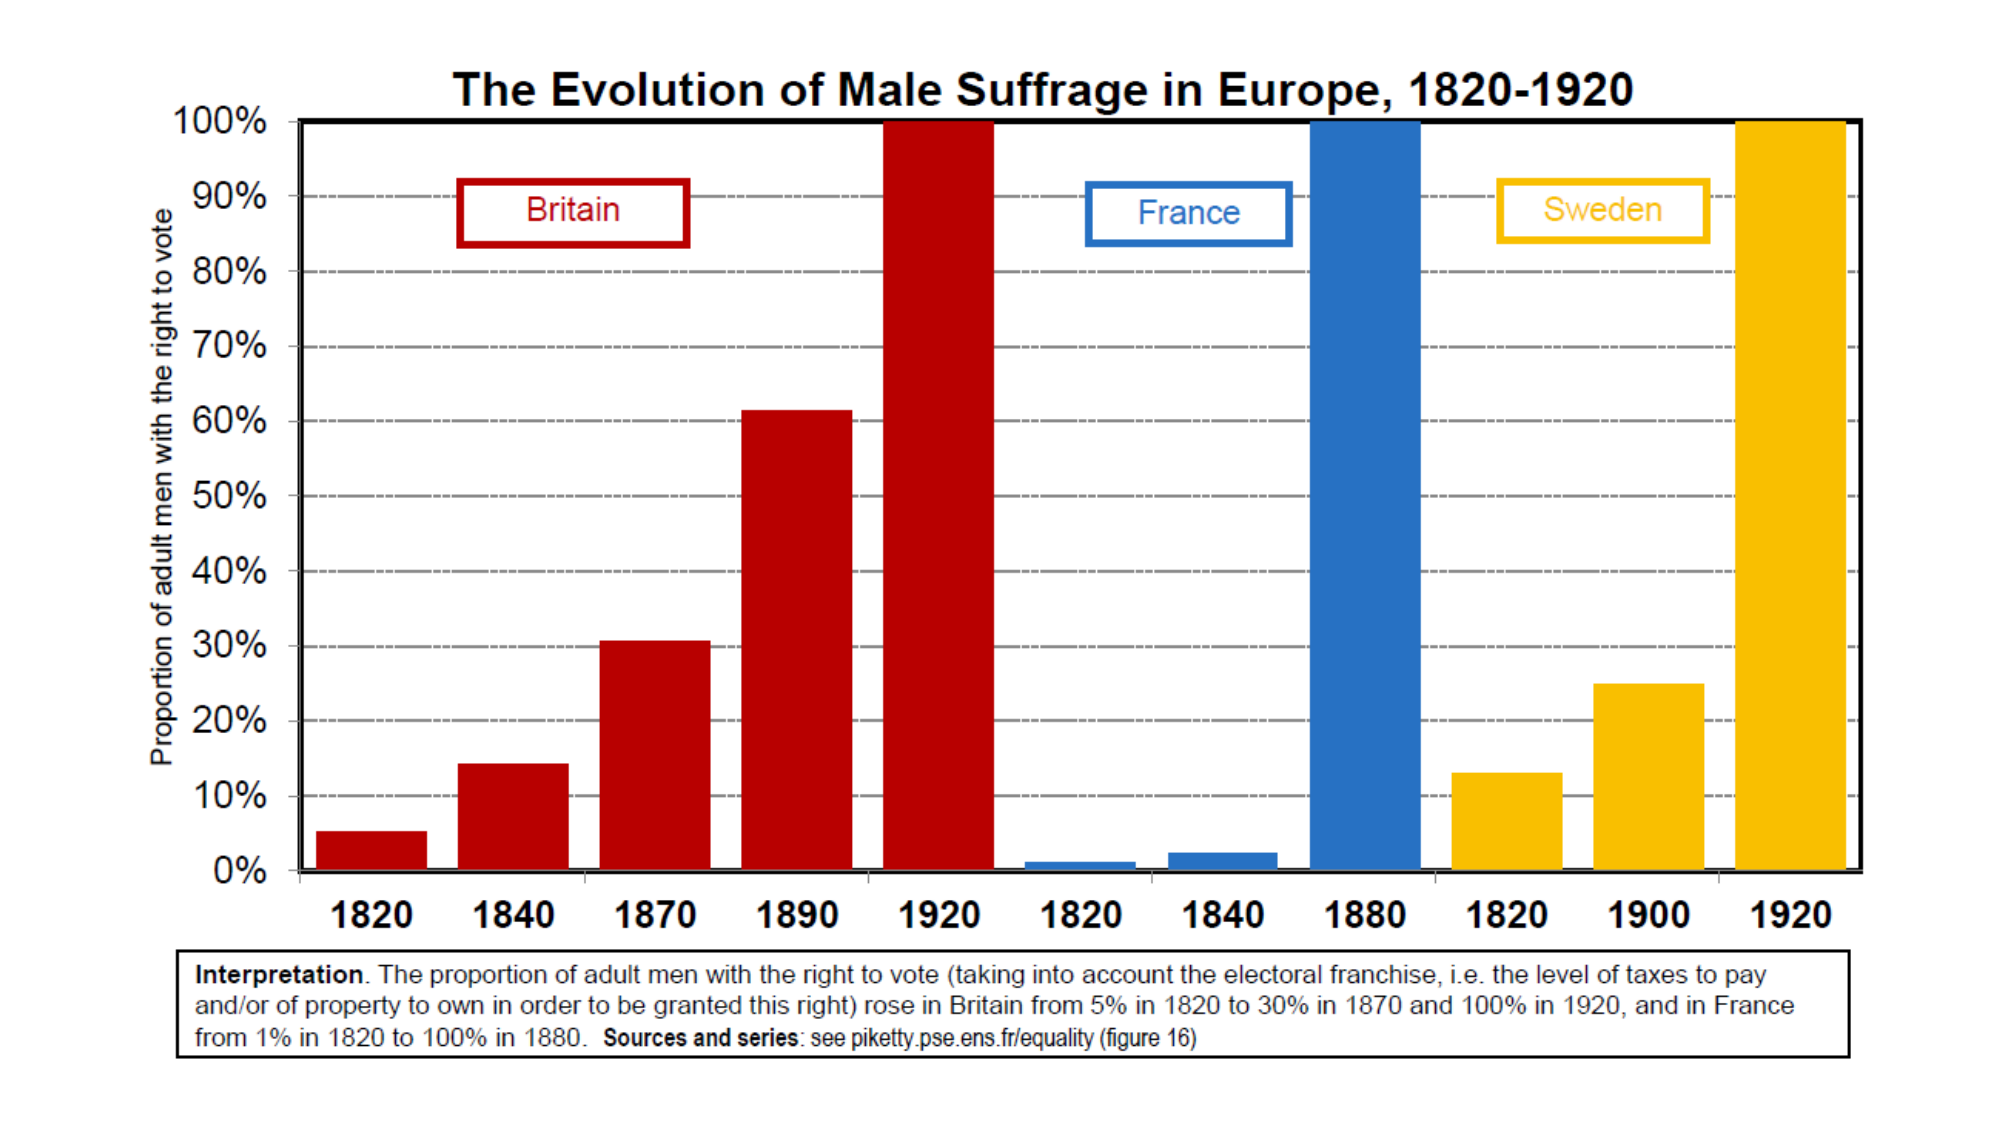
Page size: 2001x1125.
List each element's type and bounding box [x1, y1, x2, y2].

picture [113, 43, 1907, 1125]
